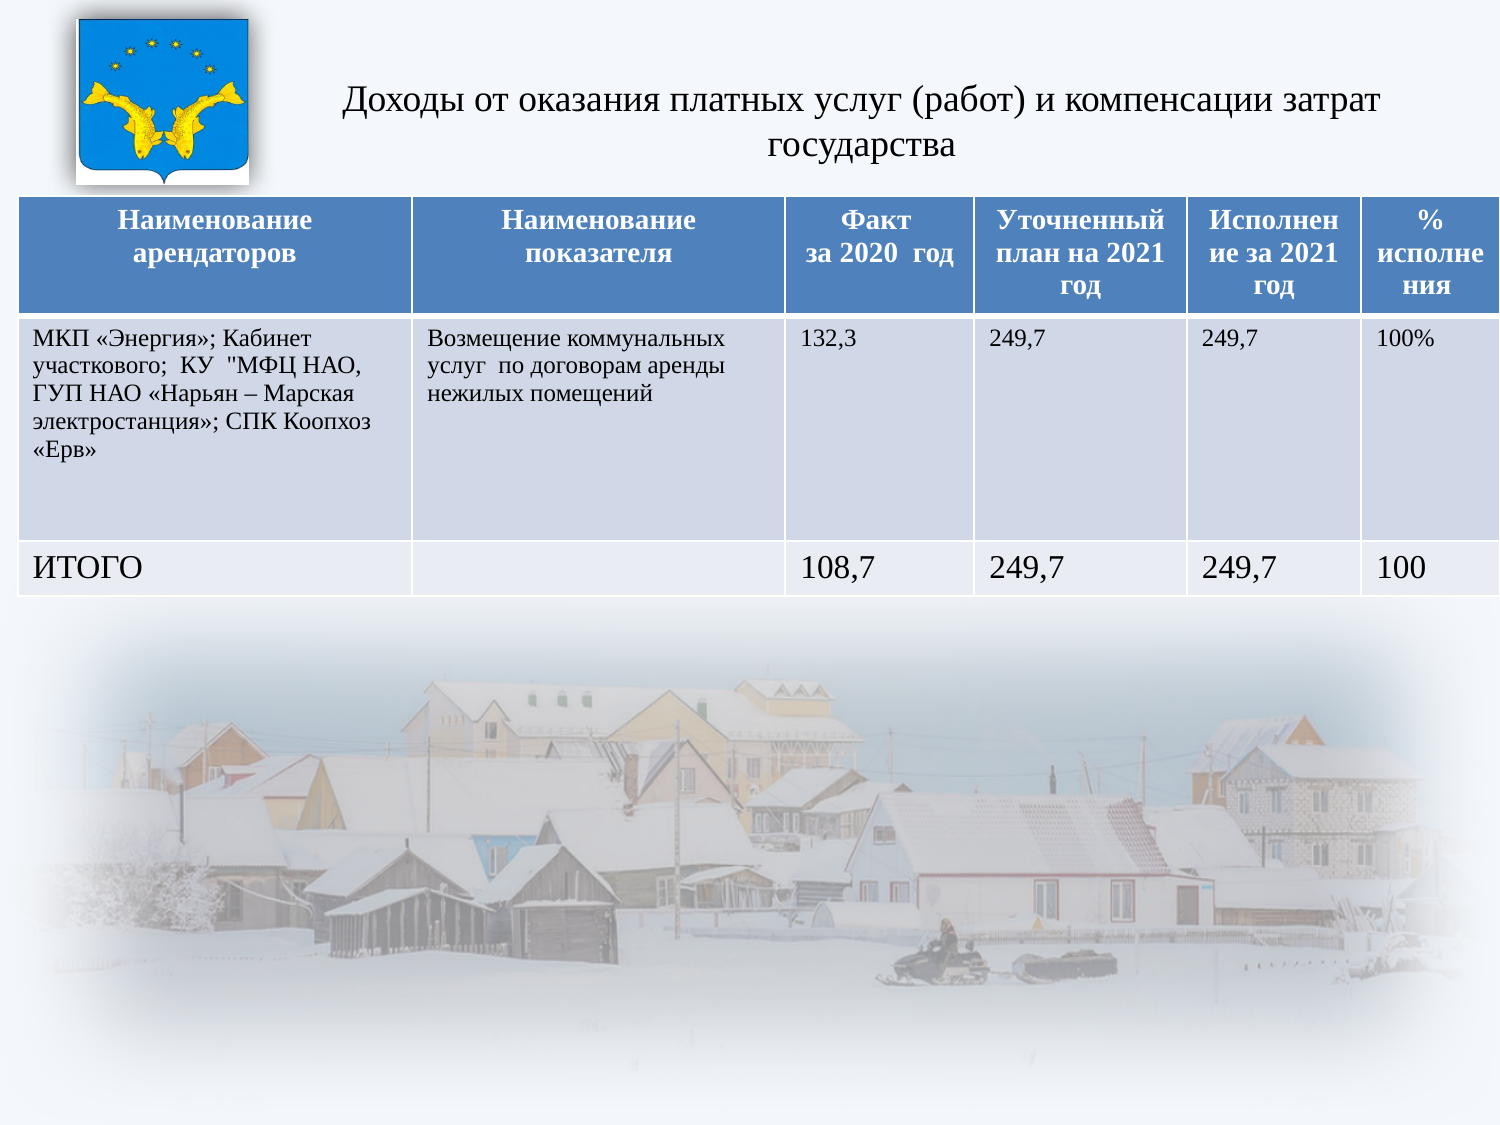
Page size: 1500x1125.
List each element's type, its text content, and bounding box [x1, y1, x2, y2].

table_cell 249,7 [975, 319, 1186, 540]
table_cell 132,3 [786, 319, 973, 540]
table_cell 249,7 [1188, 542, 1360, 549]
picture [0, 550, 1500, 1125]
table_header Факт за 2020 год [786, 197, 973, 313]
table_cell 249,7 [1188, 319, 1360, 540]
table_cell ИТОГО [19, 542, 411, 549]
table_cell 108,7 [786, 542, 973, 549]
table_cell [413, 542, 784, 549]
table_cell 100% [1362, 319, 1499, 540]
picture [76, 18, 249, 185]
table_cell МКП «Энергия»; Кабинет участкового; КУ "МФЦ НАО, ГУП НАО «Нарьян – Марская электростанция»; СПК Коопхоз «Ерв» [19, 319, 411, 540]
table_header Уточненный план на 2021 год [975, 197, 1186, 313]
table_header Исполнение за 2021 год [1188, 197, 1360, 313]
table_header Наименование показателя [413, 197, 784, 313]
text_box Доходы от оказания платных услуг (работ) и компенсации затрат государства [277, 66, 1447, 172]
table_cell 249,7 [975, 542, 1186, 549]
table_header % исполнения [1362, 197, 1499, 313]
table_cell Возмещение коммунальных услуг по договорам аренды нежилых помещений [413, 319, 784, 540]
table_cell 100 [1362, 542, 1499, 550]
table_header Наименование арендаторов [19, 197, 411, 313]
